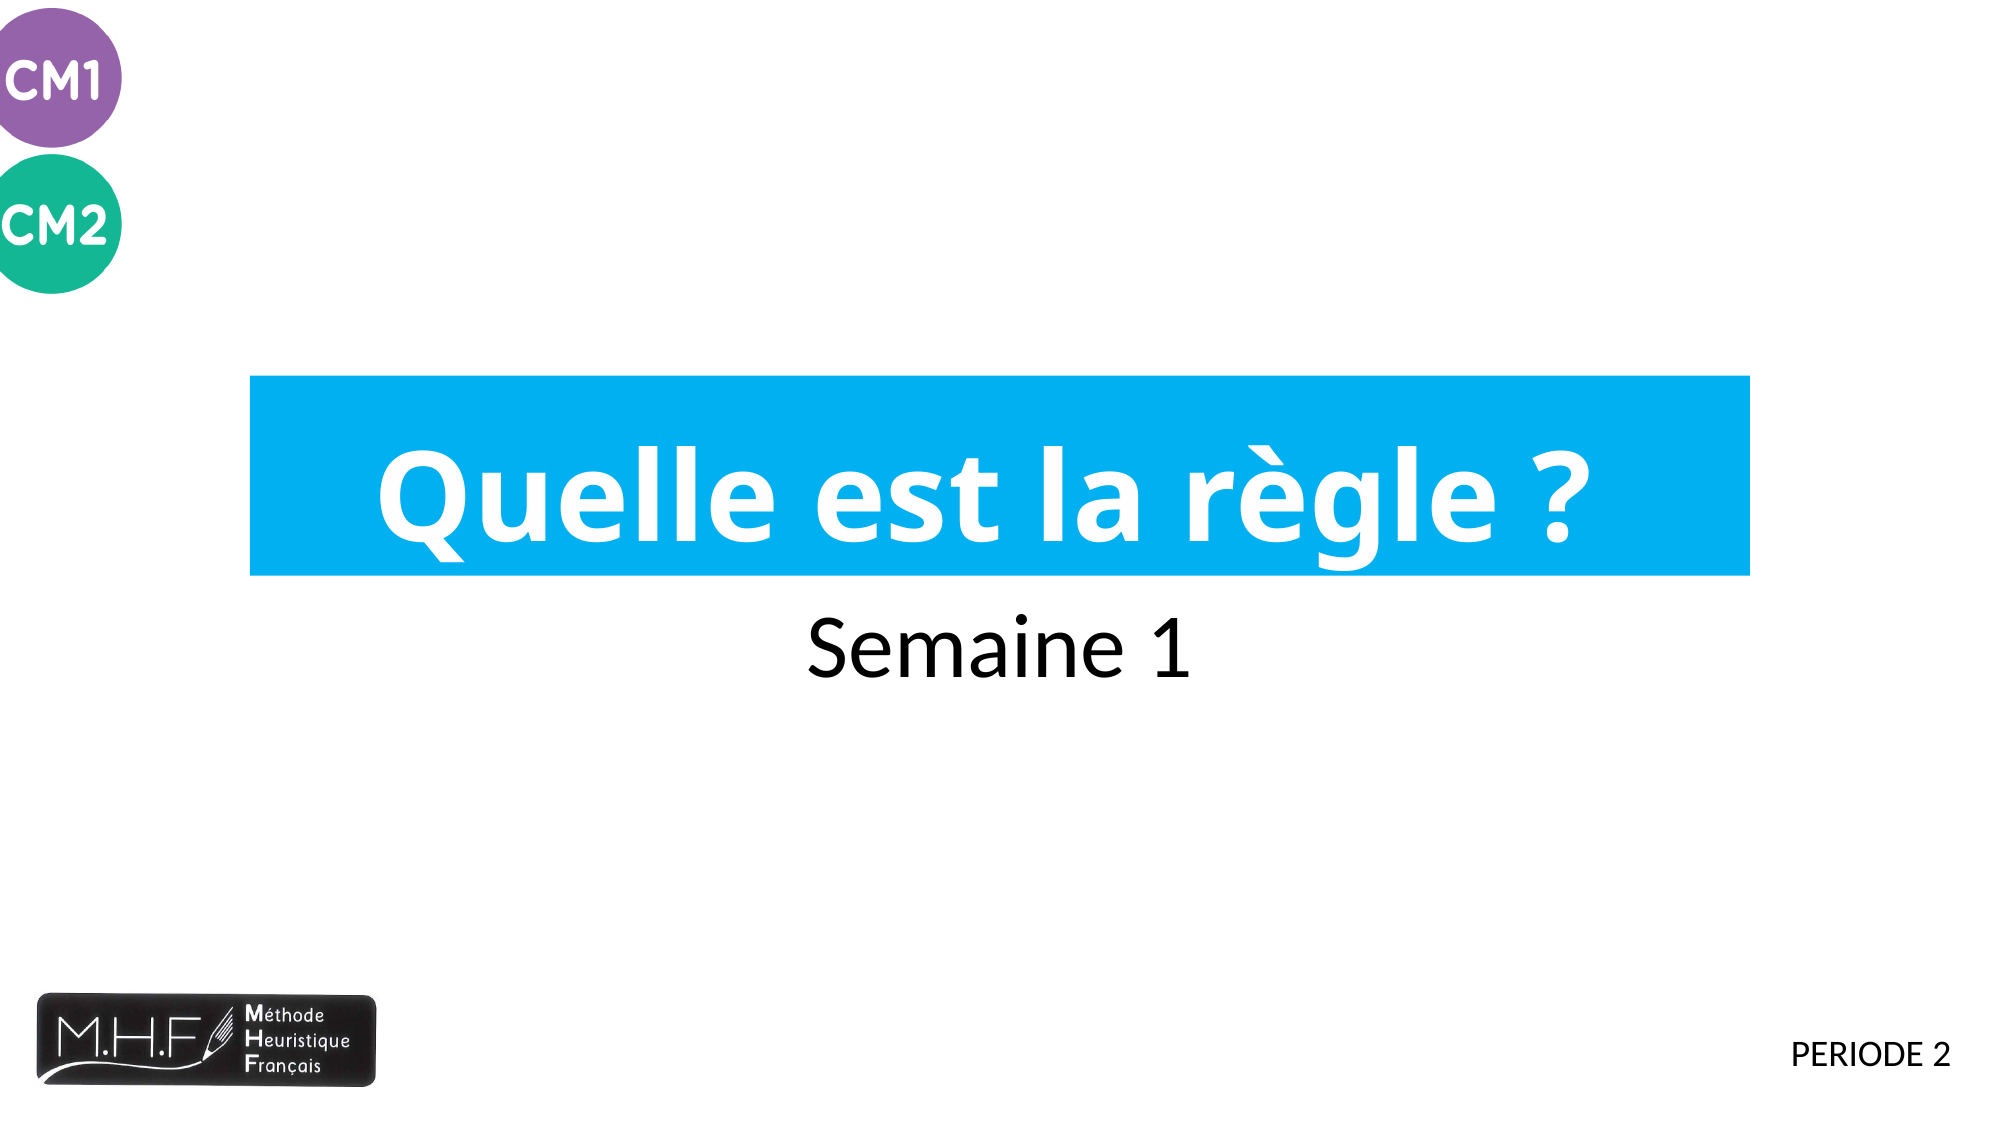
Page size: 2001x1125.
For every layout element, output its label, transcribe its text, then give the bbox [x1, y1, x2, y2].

title Quelle est la règle ? [249, 375, 1750, 576]
picture [33, 990, 379, 1089]
picture [0, 0, 134, 298]
subtitle Semaine 1 [249, 590, 1750, 863]
text_box PERIODE 2 [1362, 1021, 1967, 1082]
